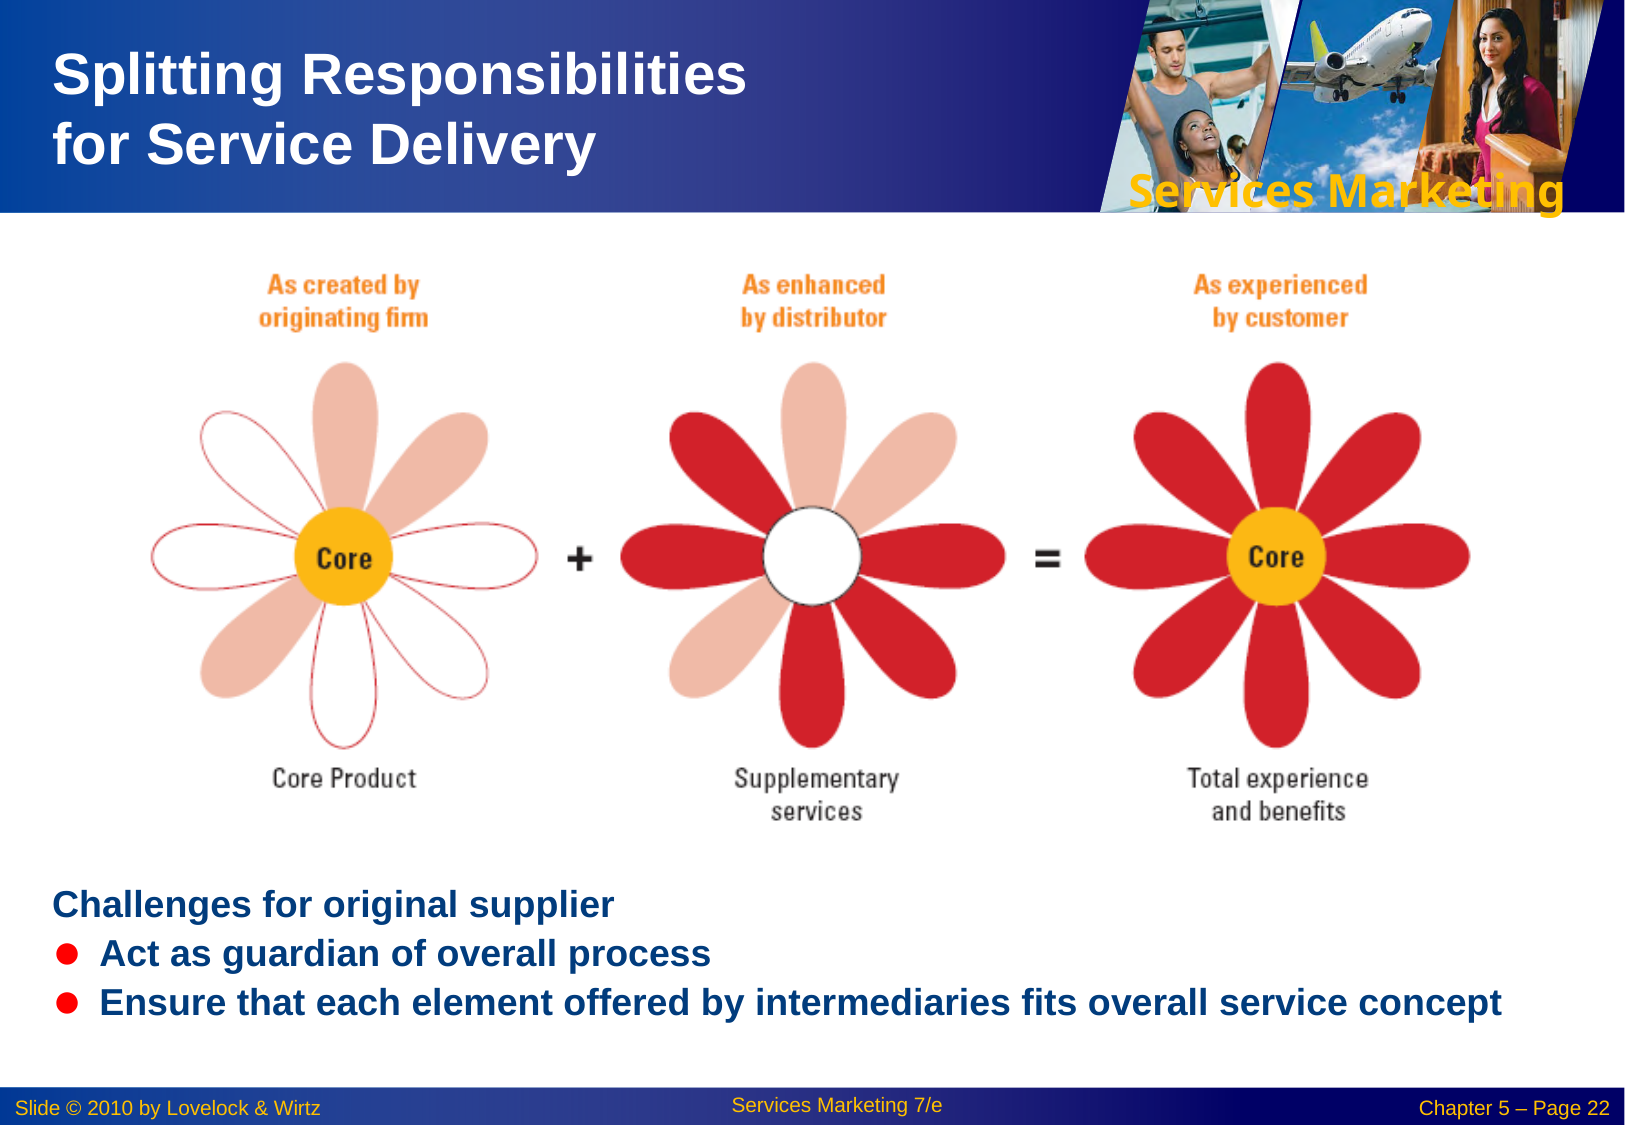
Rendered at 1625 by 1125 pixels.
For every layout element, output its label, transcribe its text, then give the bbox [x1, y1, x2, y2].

picture [124, 238, 1500, 851]
title Splitting Responsibilities for Service Delivery [36, 37, 1088, 176]
picture [1546, 187, 1556, 202]
text_box Challenges for original supplier Act as guardian of overall process Ensure that each element offered by intermediaries fits overall service concept [37, 854, 1575, 1030]
picture [1162, 186, 1172, 192]
picture [1100, 0, 1604, 213]
